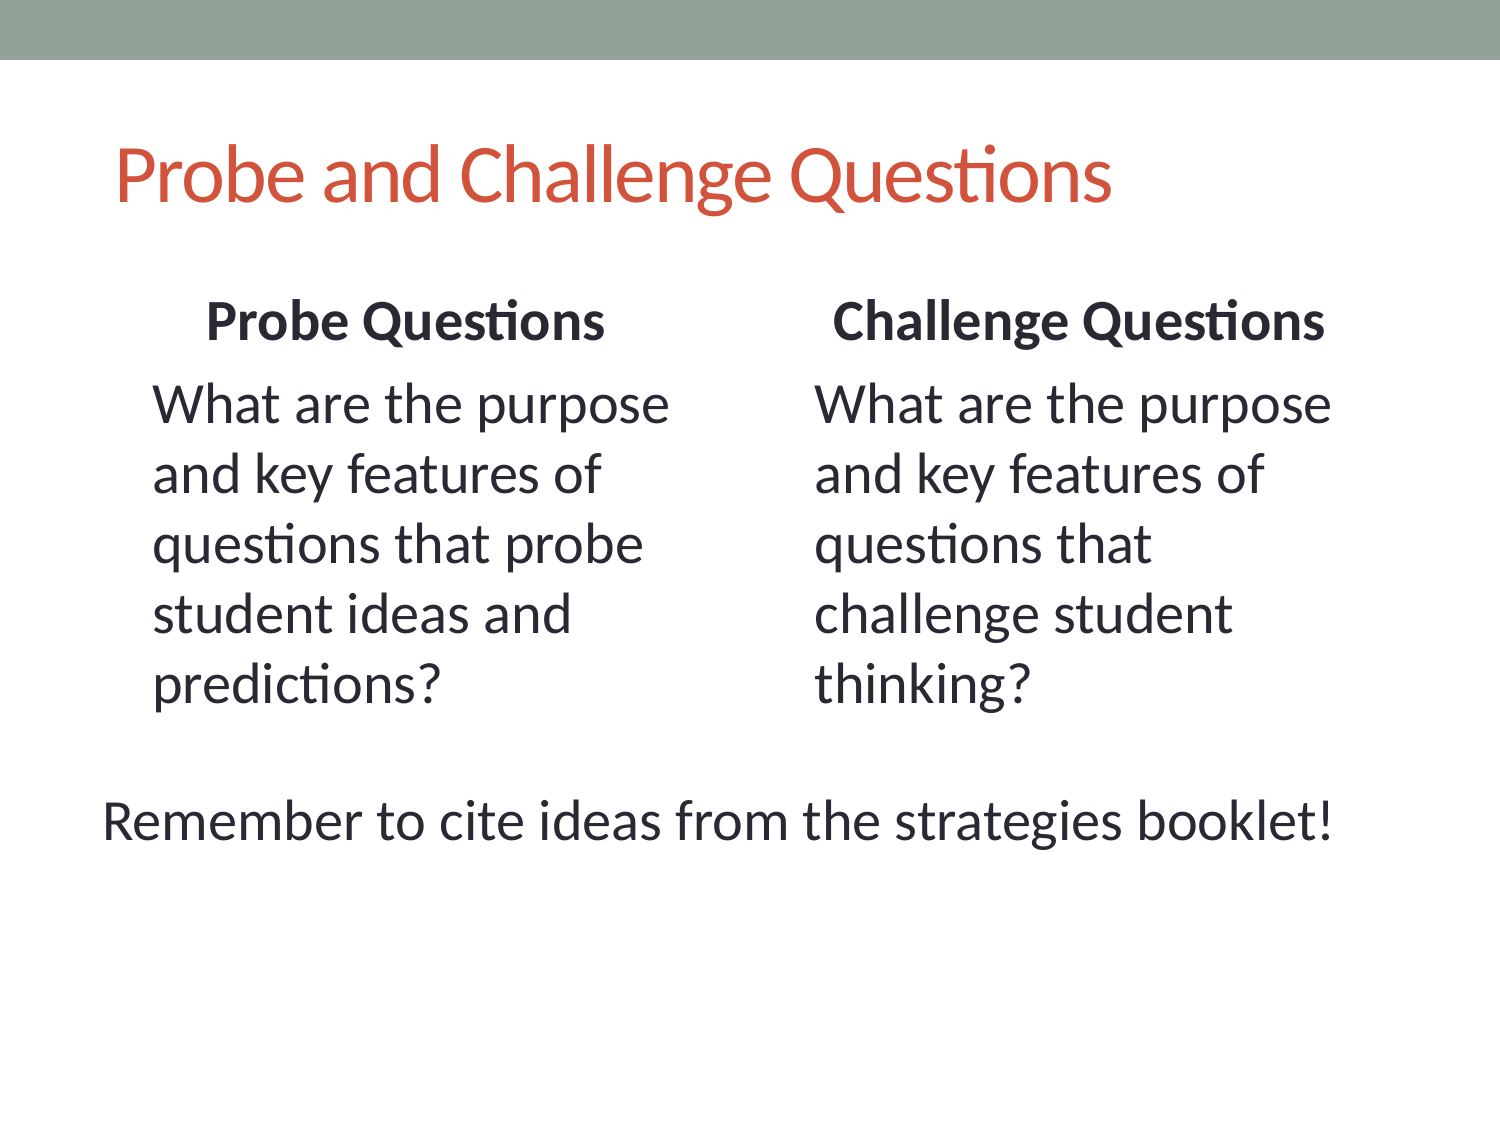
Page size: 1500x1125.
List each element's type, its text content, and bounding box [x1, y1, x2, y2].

text_box Remember to cite ideas from the strategies booklet! [87, 774, 1400, 860]
text_box Challenge Questions What are the purpose and key features of questions that challenge student thinking? [762, 274, 1388, 723]
list Probe Questions What are the purpose and key features of questions that probe student ideas and predictions? [99, 275, 713, 763]
title Probe and Challenge Questions [99, 87, 1388, 250]
